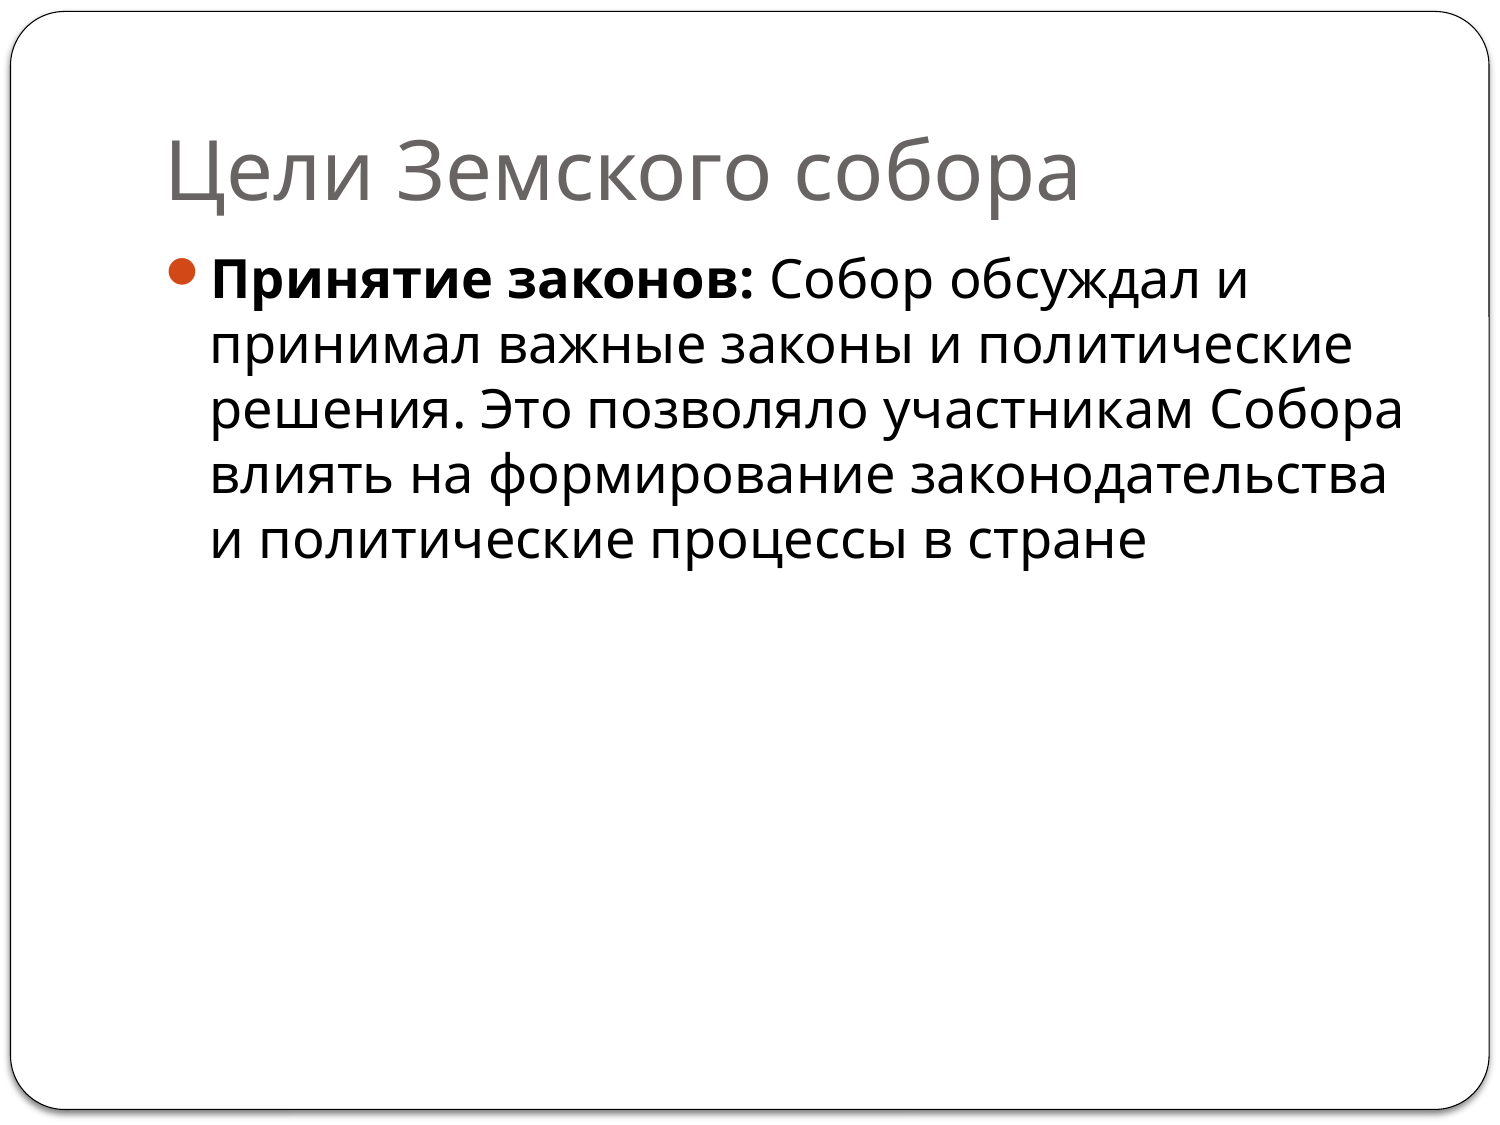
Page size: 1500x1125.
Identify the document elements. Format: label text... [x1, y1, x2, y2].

list Принятие законов: Собор обсуждал и принимал важные законы и политические решения. Это позволяло участникам Собора влиять на формирование законодательства и политические процессы в стране [150, 237, 1425, 988]
title Цели Земского собора [150, 45, 1425, 233]
